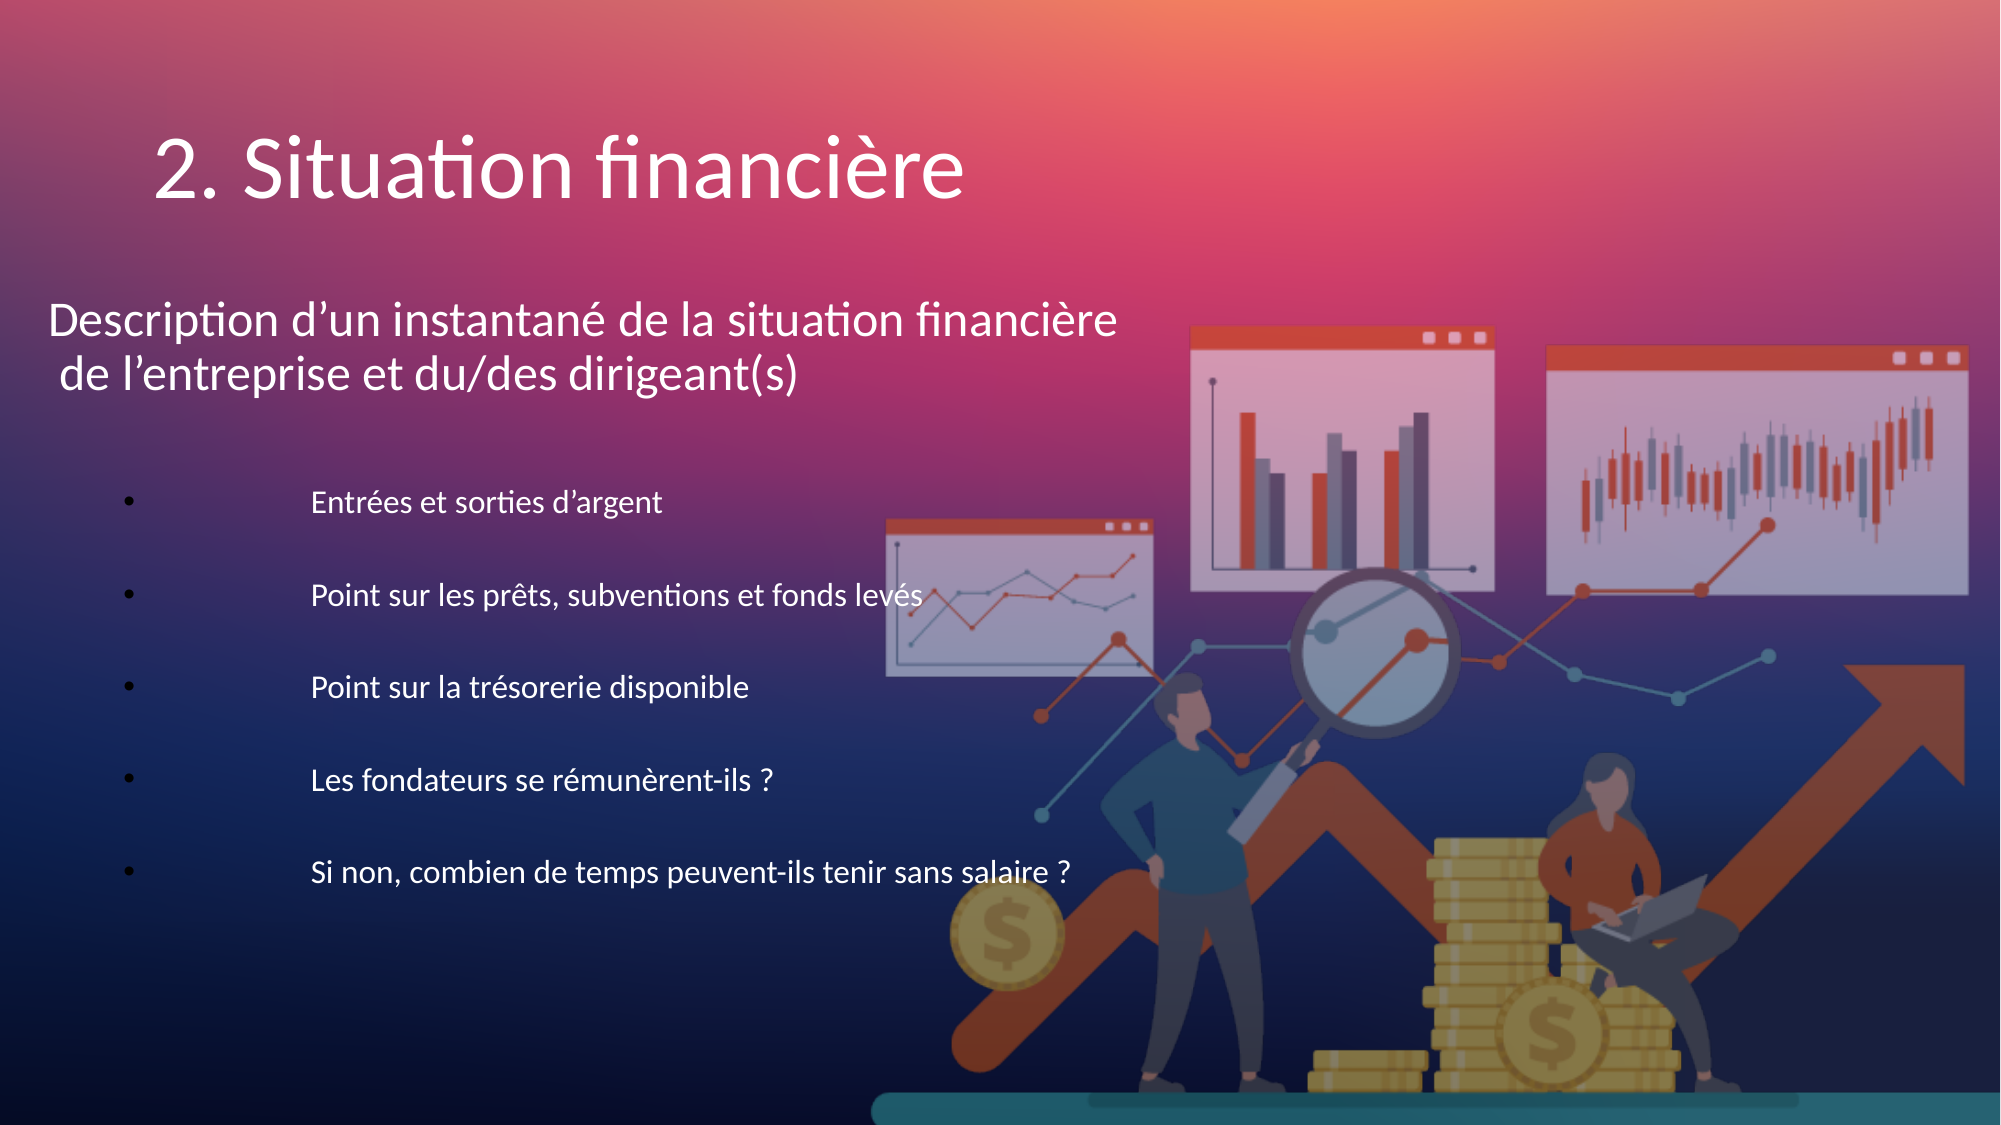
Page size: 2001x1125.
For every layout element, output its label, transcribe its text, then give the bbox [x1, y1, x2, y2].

title 2. Situation financière [137, 59, 1863, 278]
list Description d’un instantané de la situation financière de l’entreprise et du/des dirigeant(s) Entrées et sorties d’argent Point sur les prêts, subventions et fonds levés Point sur la trésorerie disponible Les fondateurs se rémunèrent-ils ? Si non, combien de temps peuvent-ils tenir sans salaire ? [33, 286, 753, 1099]
picture [0, 0, 2001, 1125]
